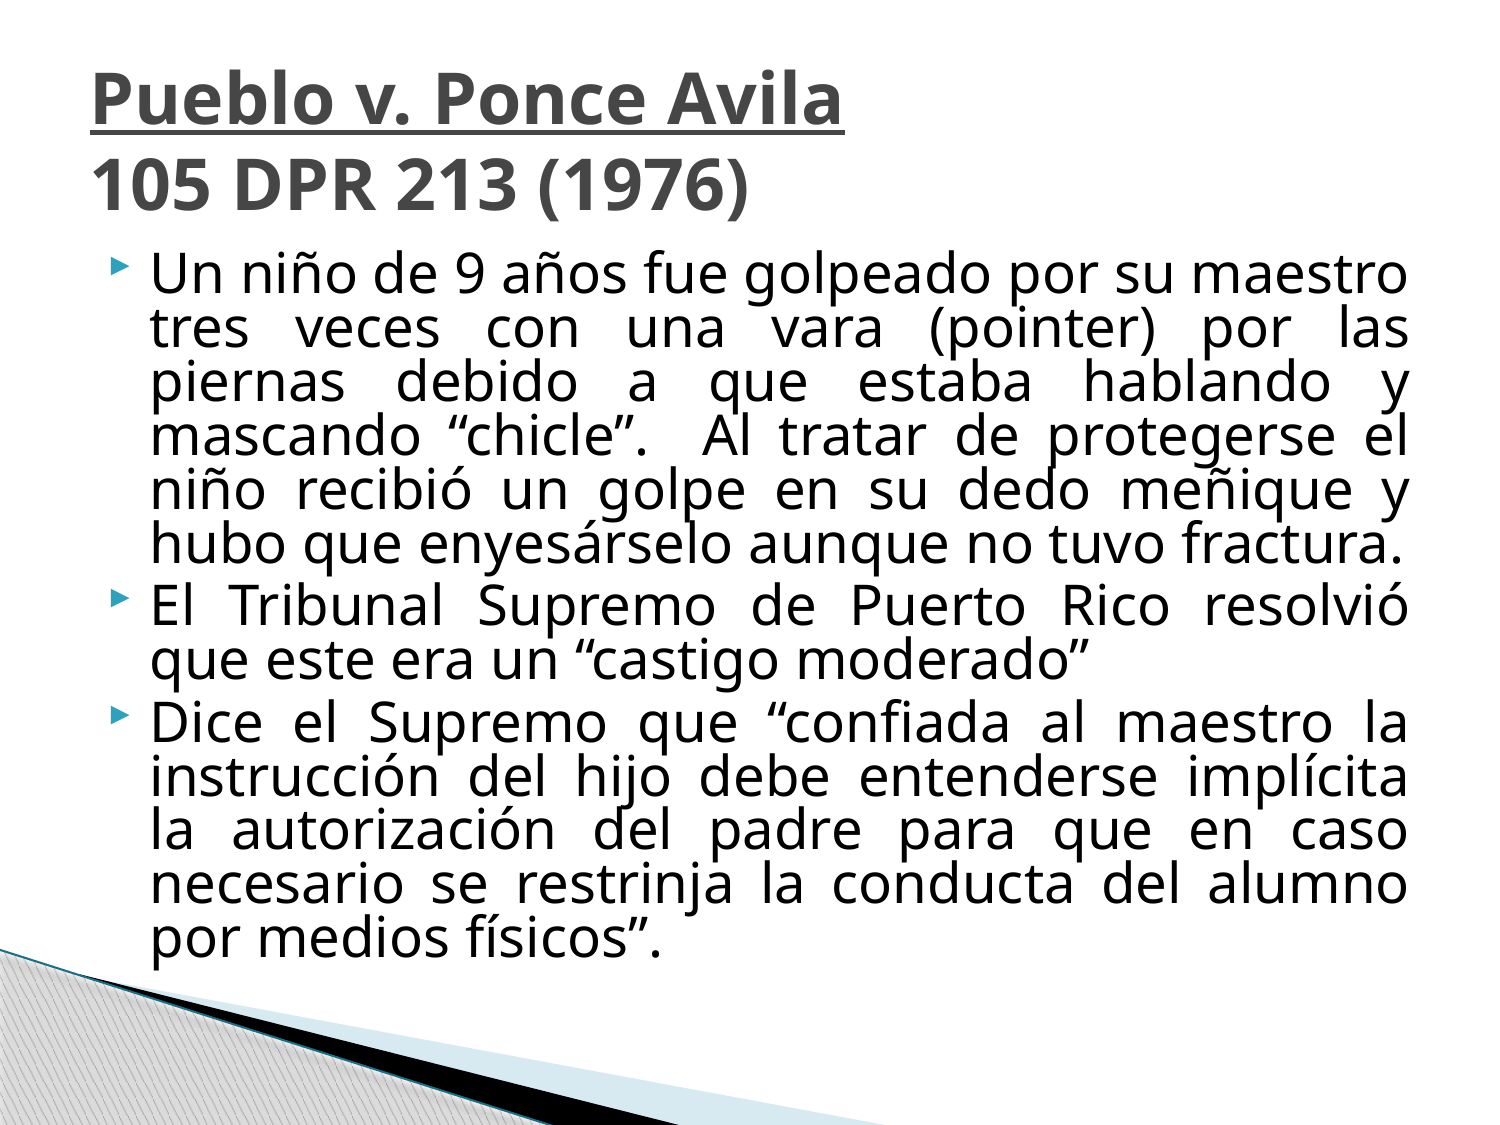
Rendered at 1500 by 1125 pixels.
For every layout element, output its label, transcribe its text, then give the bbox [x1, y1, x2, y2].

title Pueblo v. Ponce Avila 105 DPR 213 (1976) [75, 45, 1425, 233]
list Un niño de 9 años fue golpeado por su maestro tres veces con una vara (pointer) por las piernas debido a que estaba hablando y mascando “chicle”. Al tratar de protegerse el niño recibió un golpe en su dedo meñique y hubo que enyesárselo aunque no tuvo fractura. El Tribunal Supremo de Puerto Rico resolvió que este era un “castigo moderado” Dice el Supremo que “confiada al maestro la instrucción del hijo debe entenderse implícita la autorización del padre para que en caso necesario se restrinja la conducta del alumno por medios físicos”. [75, 243, 1425, 986]
